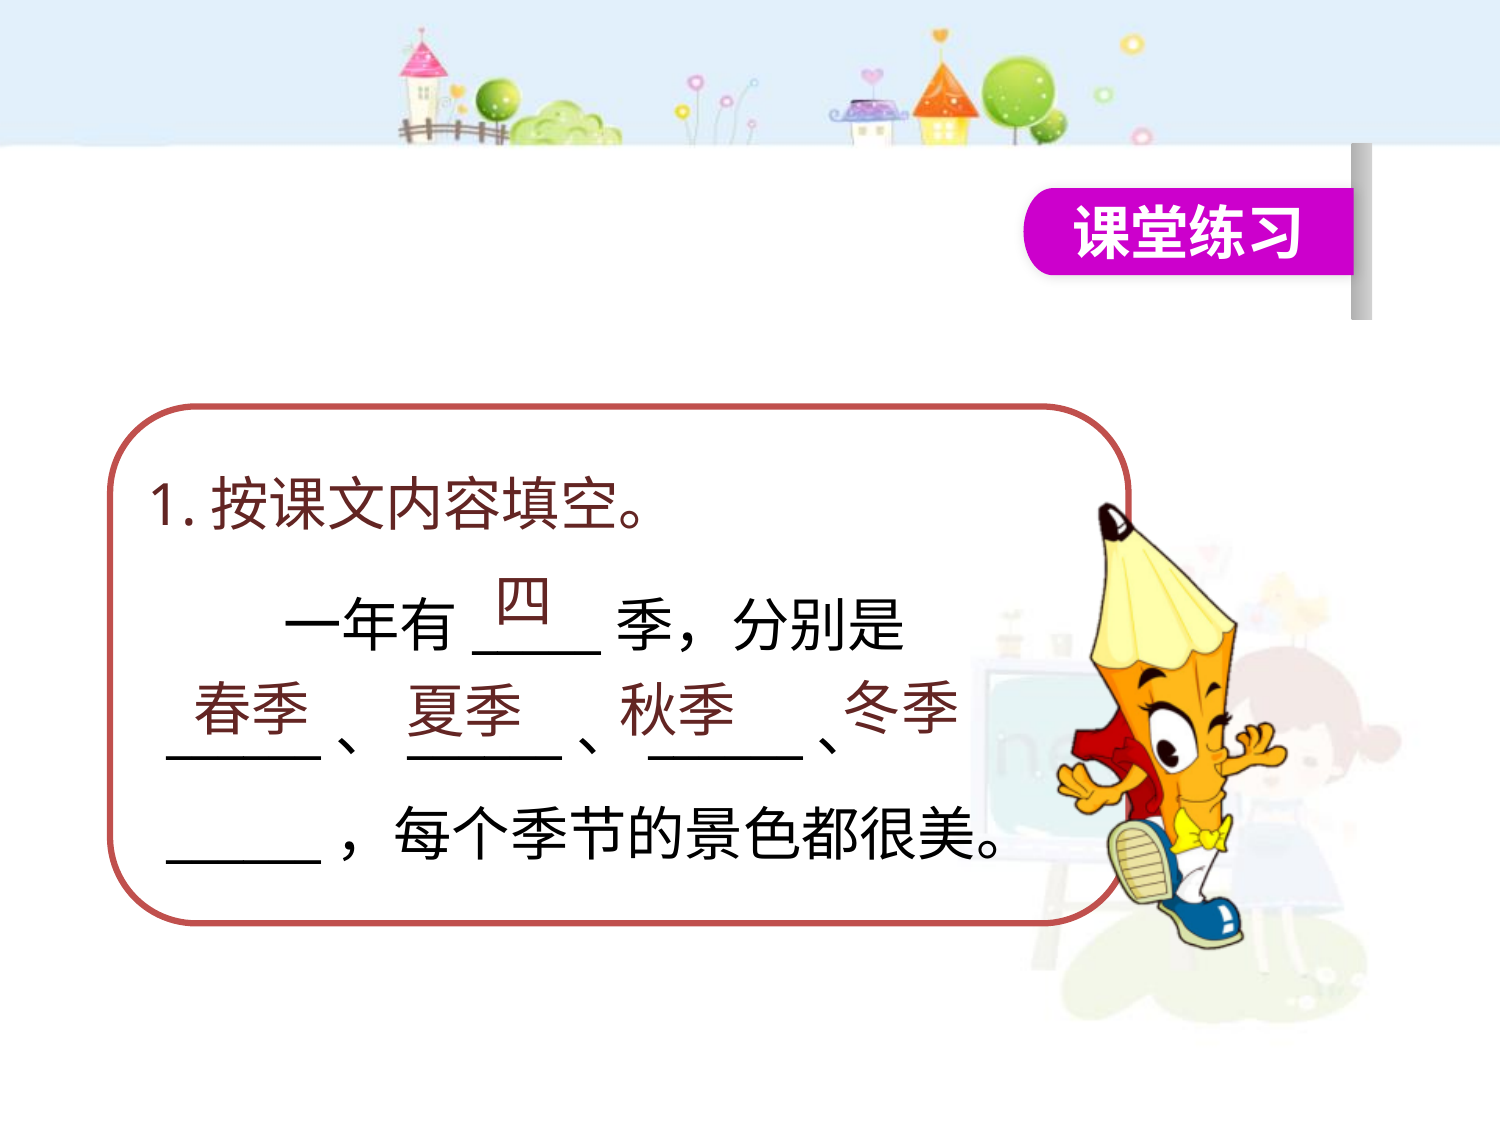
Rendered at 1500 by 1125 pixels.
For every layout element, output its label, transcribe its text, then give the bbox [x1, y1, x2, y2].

text_box 夏季 [391, 666, 565, 752]
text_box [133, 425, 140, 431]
text_box 春季 [178, 664, 352, 750]
text_box 四 [479, 557, 653, 642]
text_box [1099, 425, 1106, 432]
text_box 课堂练习 [1023, 188, 1354, 276]
text_box [1351, 143, 1373, 320]
text_box 秋季 [604, 665, 778, 751]
text_box [108, 405, 1130, 925]
text_box 一年有_____季，分别是______、______、______、 ______，每个季节的景色都很美。 [152, 545, 1021, 875]
picture [0, 0, 1500, 1125]
